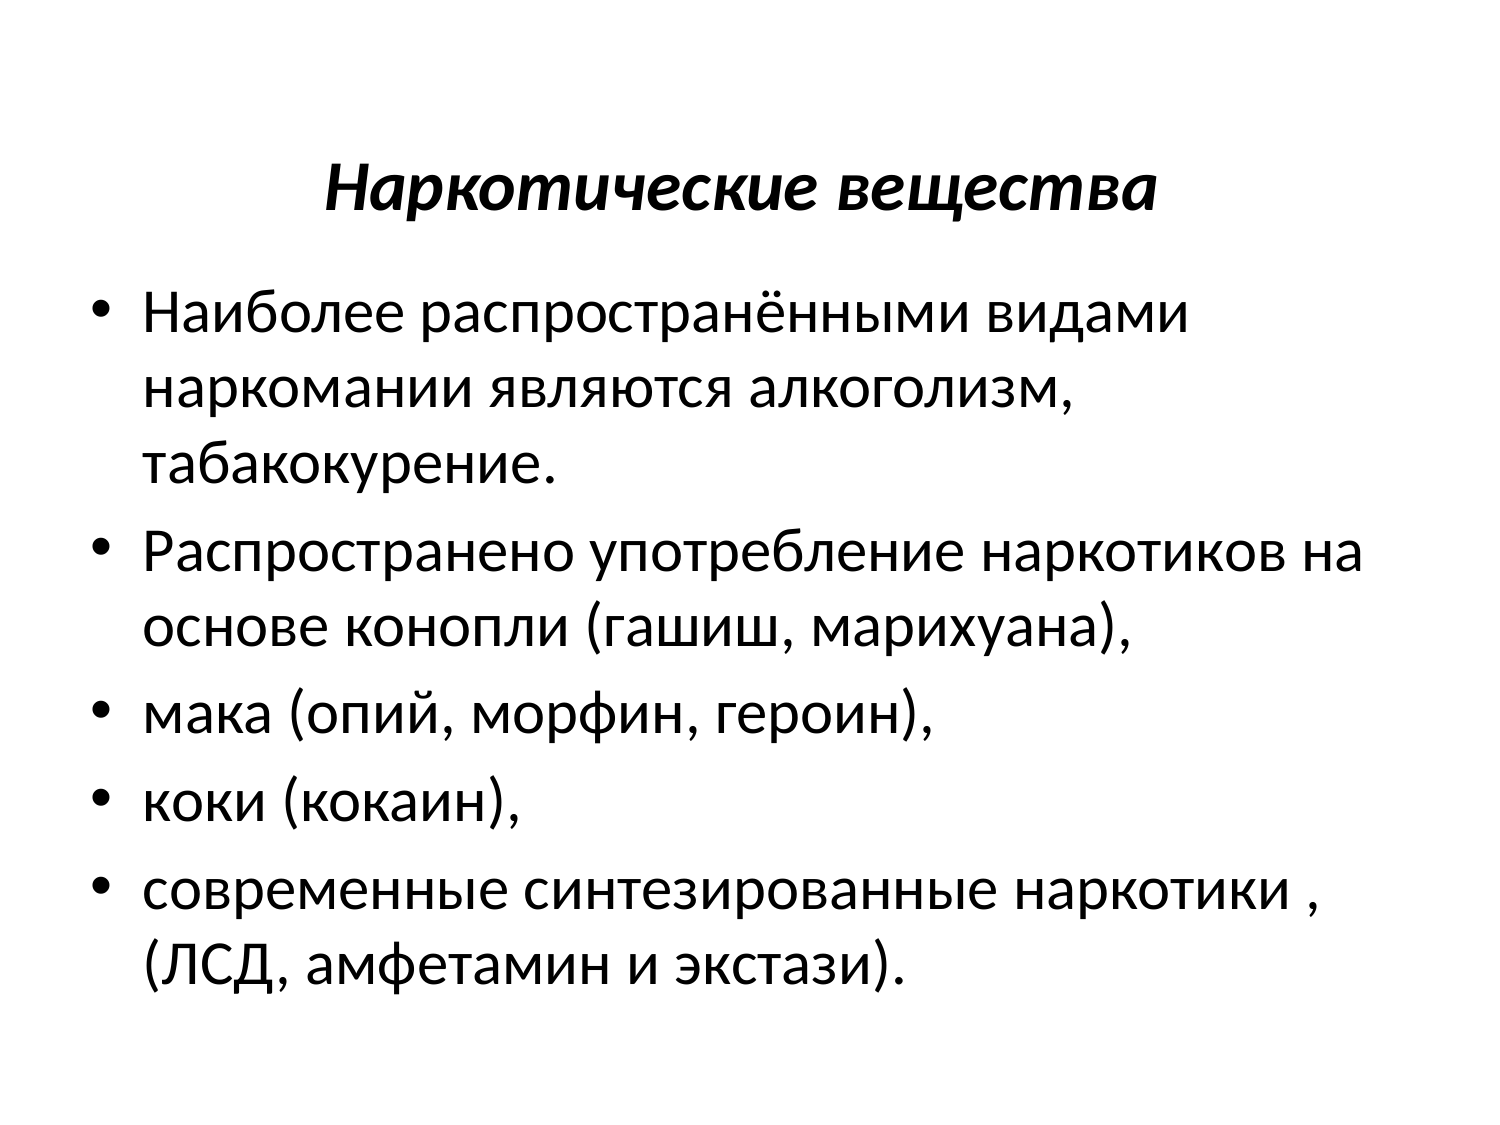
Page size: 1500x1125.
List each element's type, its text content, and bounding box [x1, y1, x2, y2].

title Наркотические вещества [75, 45, 1425, 233]
list Наиболее распространёнными видами наркомании являются алкоголизм, табакокурение. Распространено употребление наркотиков на основе конопли (гашиш, марихуана), мака (опий, морфин, героин), коки (кокаин), современные синтезированные наркотики , (ЛСД, амфетамин и экстази). [75, 262, 1425, 1005]
